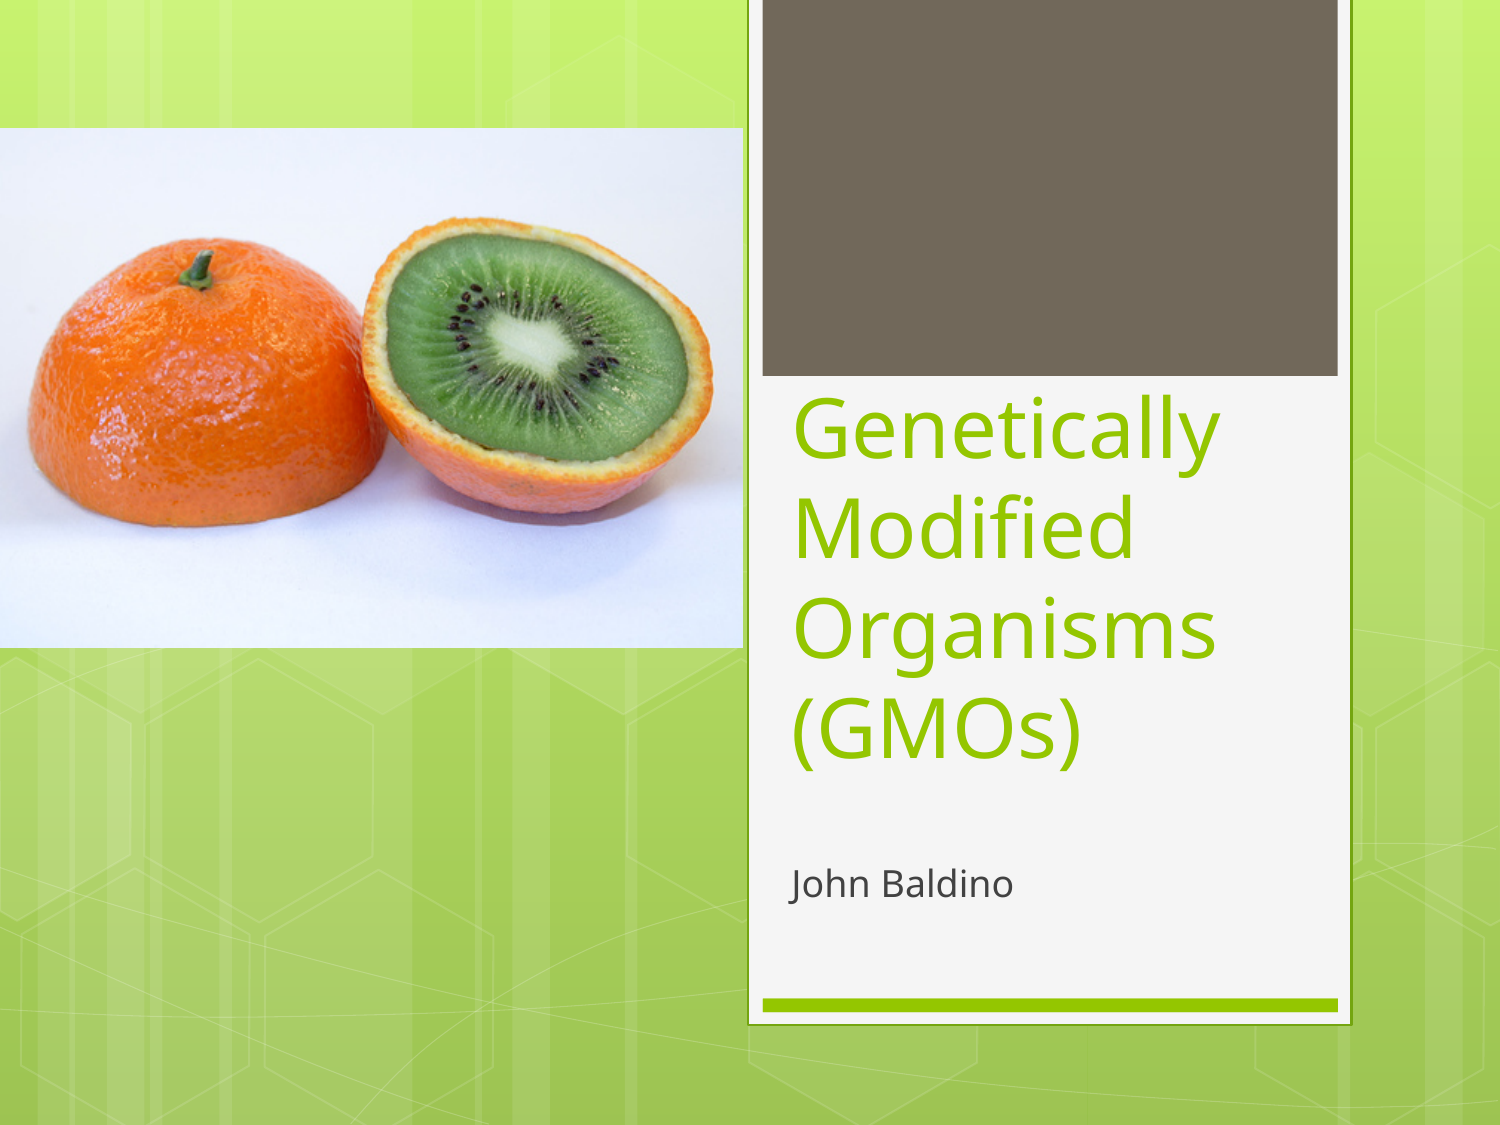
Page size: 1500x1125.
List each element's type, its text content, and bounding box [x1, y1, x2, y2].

subtitle John Baldino [776, 852, 1320, 1015]
title Genetically Modified Organisms (GMOs) [776, 388, 1320, 783]
picture [0, 128, 743, 649]
